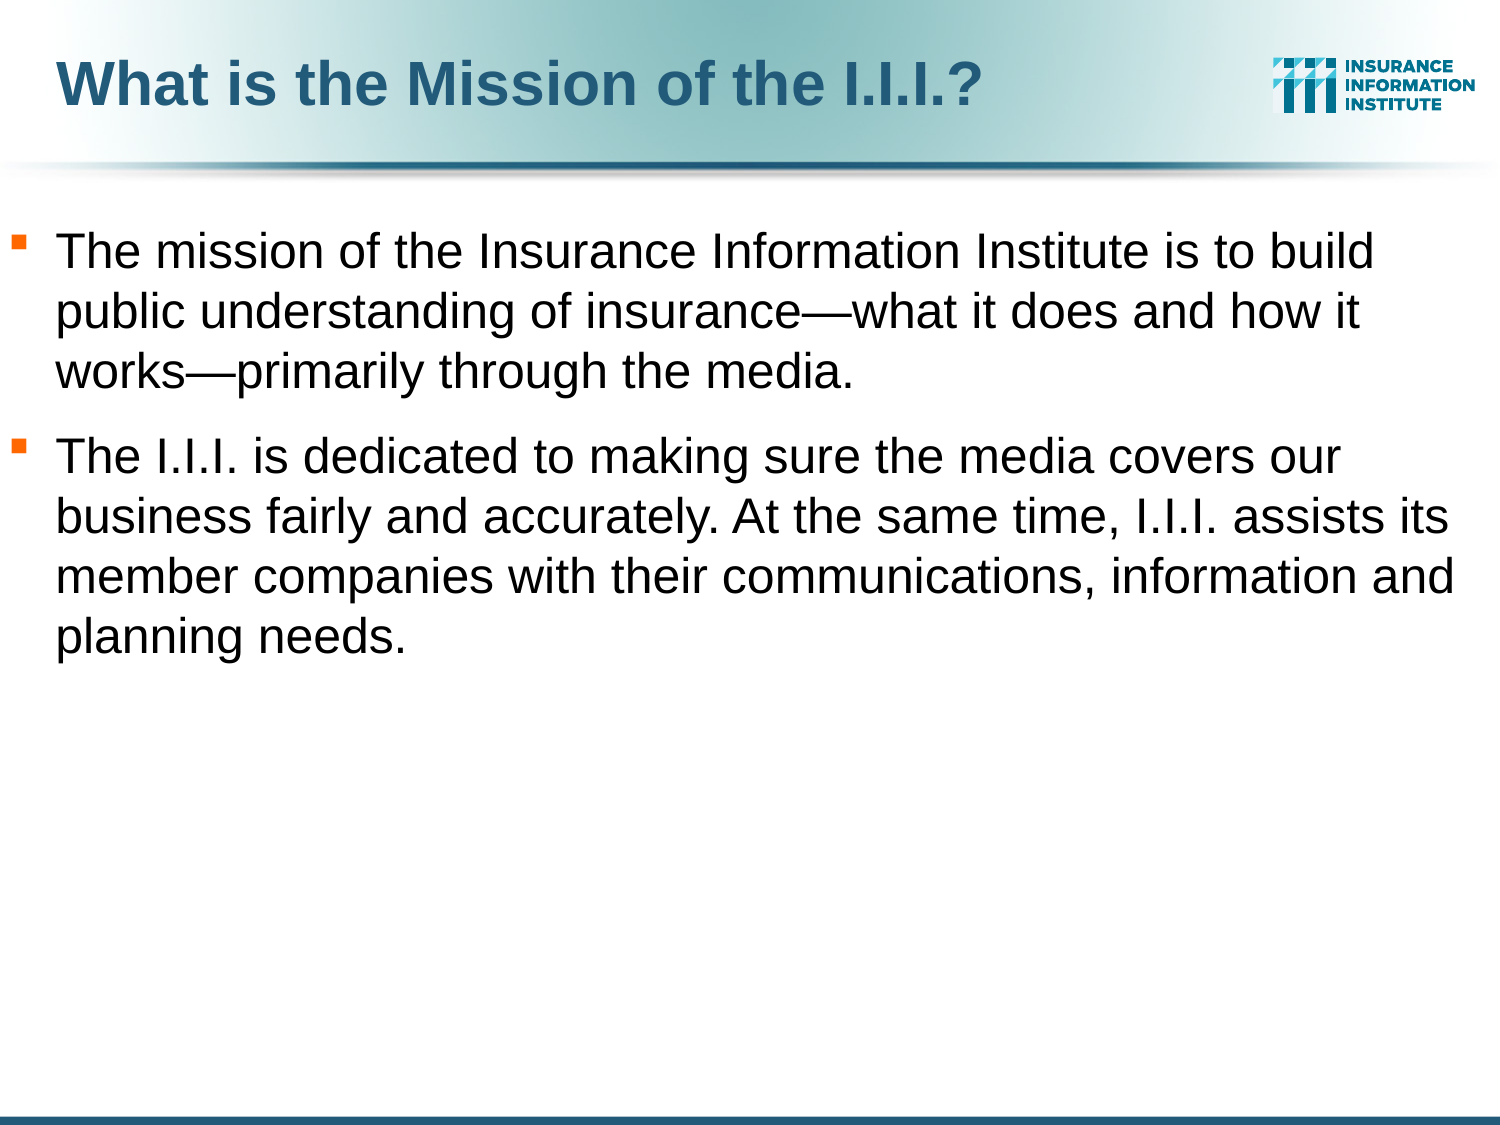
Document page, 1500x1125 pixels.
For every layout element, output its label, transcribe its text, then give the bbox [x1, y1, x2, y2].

list The mission of the Insurance Information Institute is to build public understanding of insurance—what it does and how it works—primarily through the media. The I.I.I. is dedicated to making sure the media covers our business fairly and accurately. At the same time, I.I.I. assists its member companies with their communications, information and planning needs. [0, 210, 1470, 736]
picture [0, 0, 1500, 189]
title What is the Mission of the I.I.I.? [48, 14, 1264, 157]
